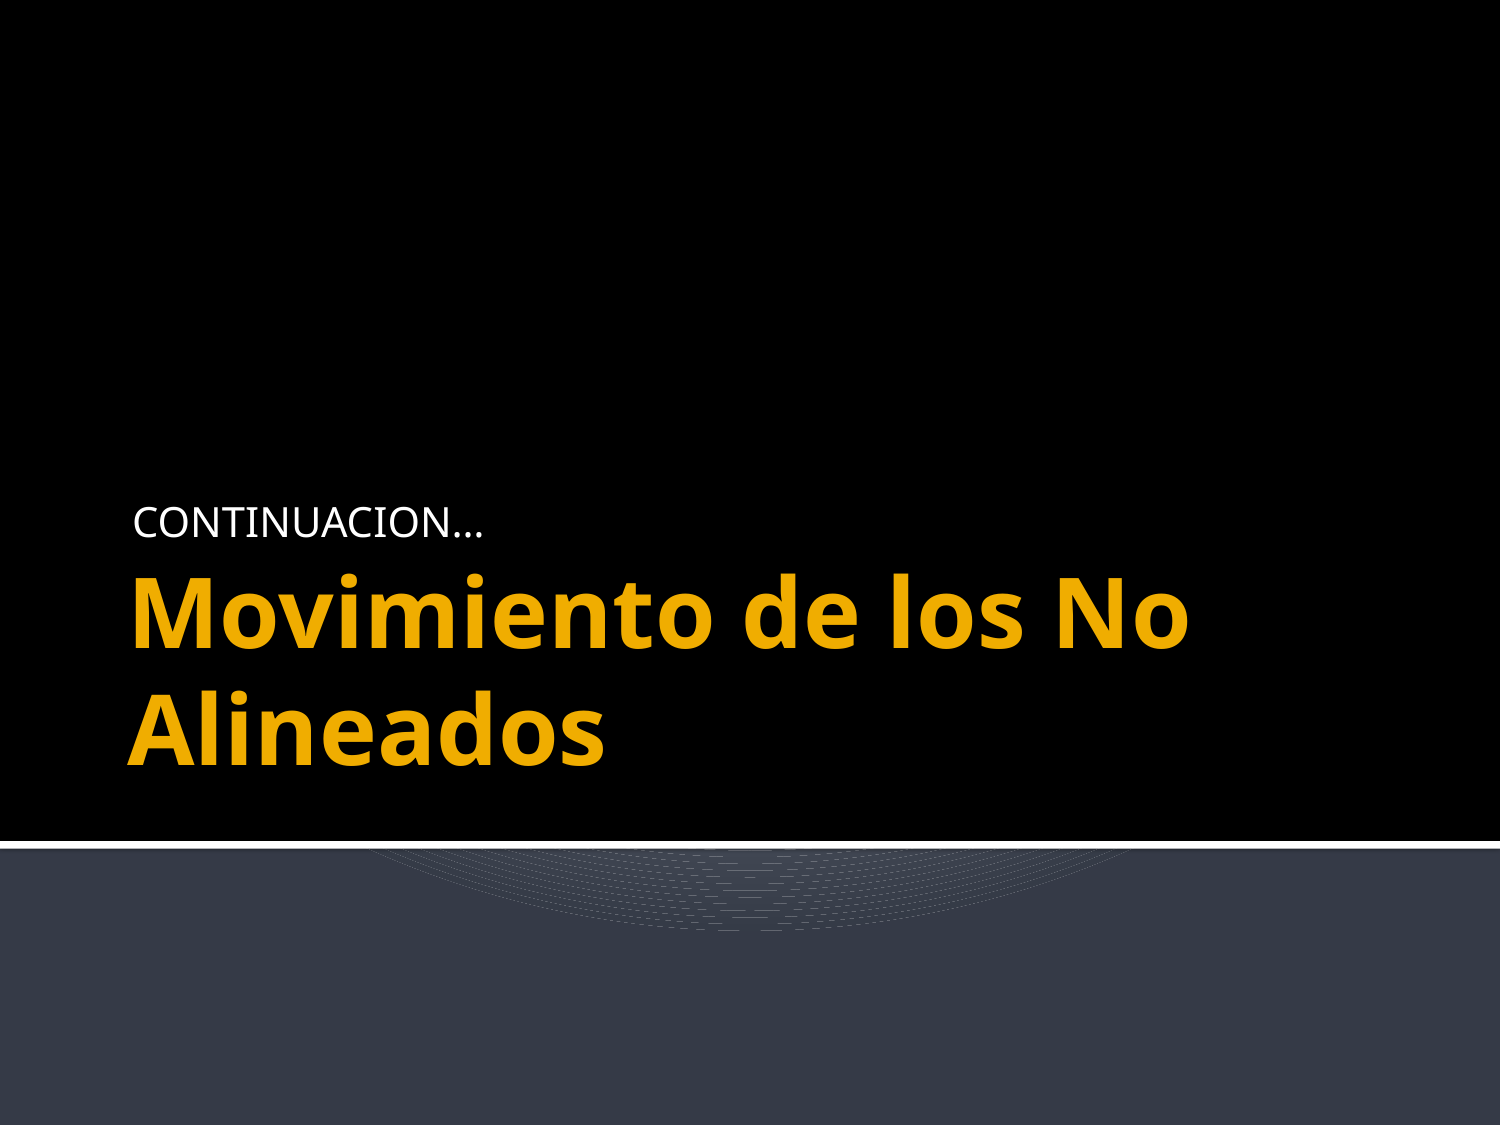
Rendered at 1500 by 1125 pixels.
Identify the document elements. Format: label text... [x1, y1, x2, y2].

title Movimiento de los No Alineados [112, 550, 1438, 825]
subtitle CONTINUACION… [112, 299, 1438, 546]
